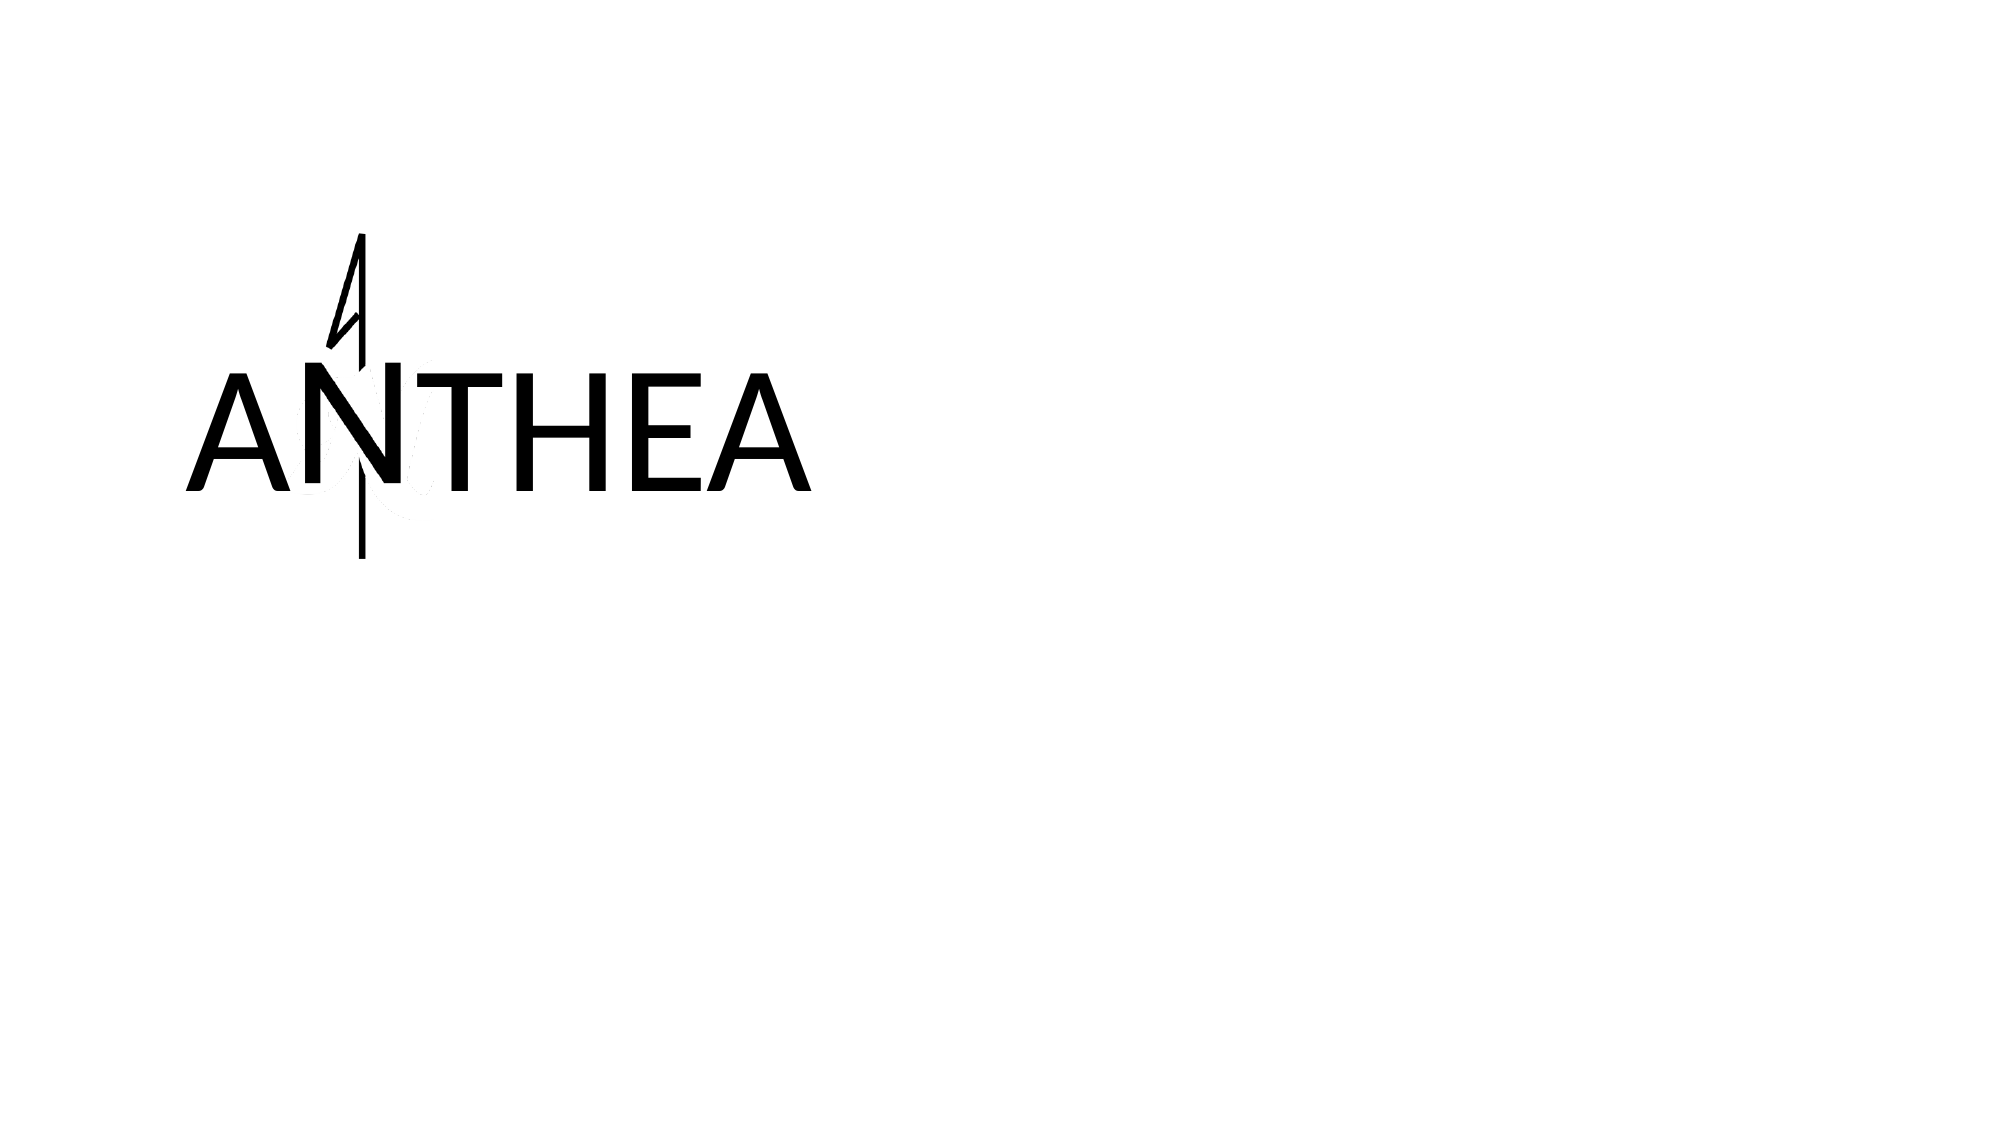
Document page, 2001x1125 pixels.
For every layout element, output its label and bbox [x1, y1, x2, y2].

text_box [85, 231, 914, 563]
